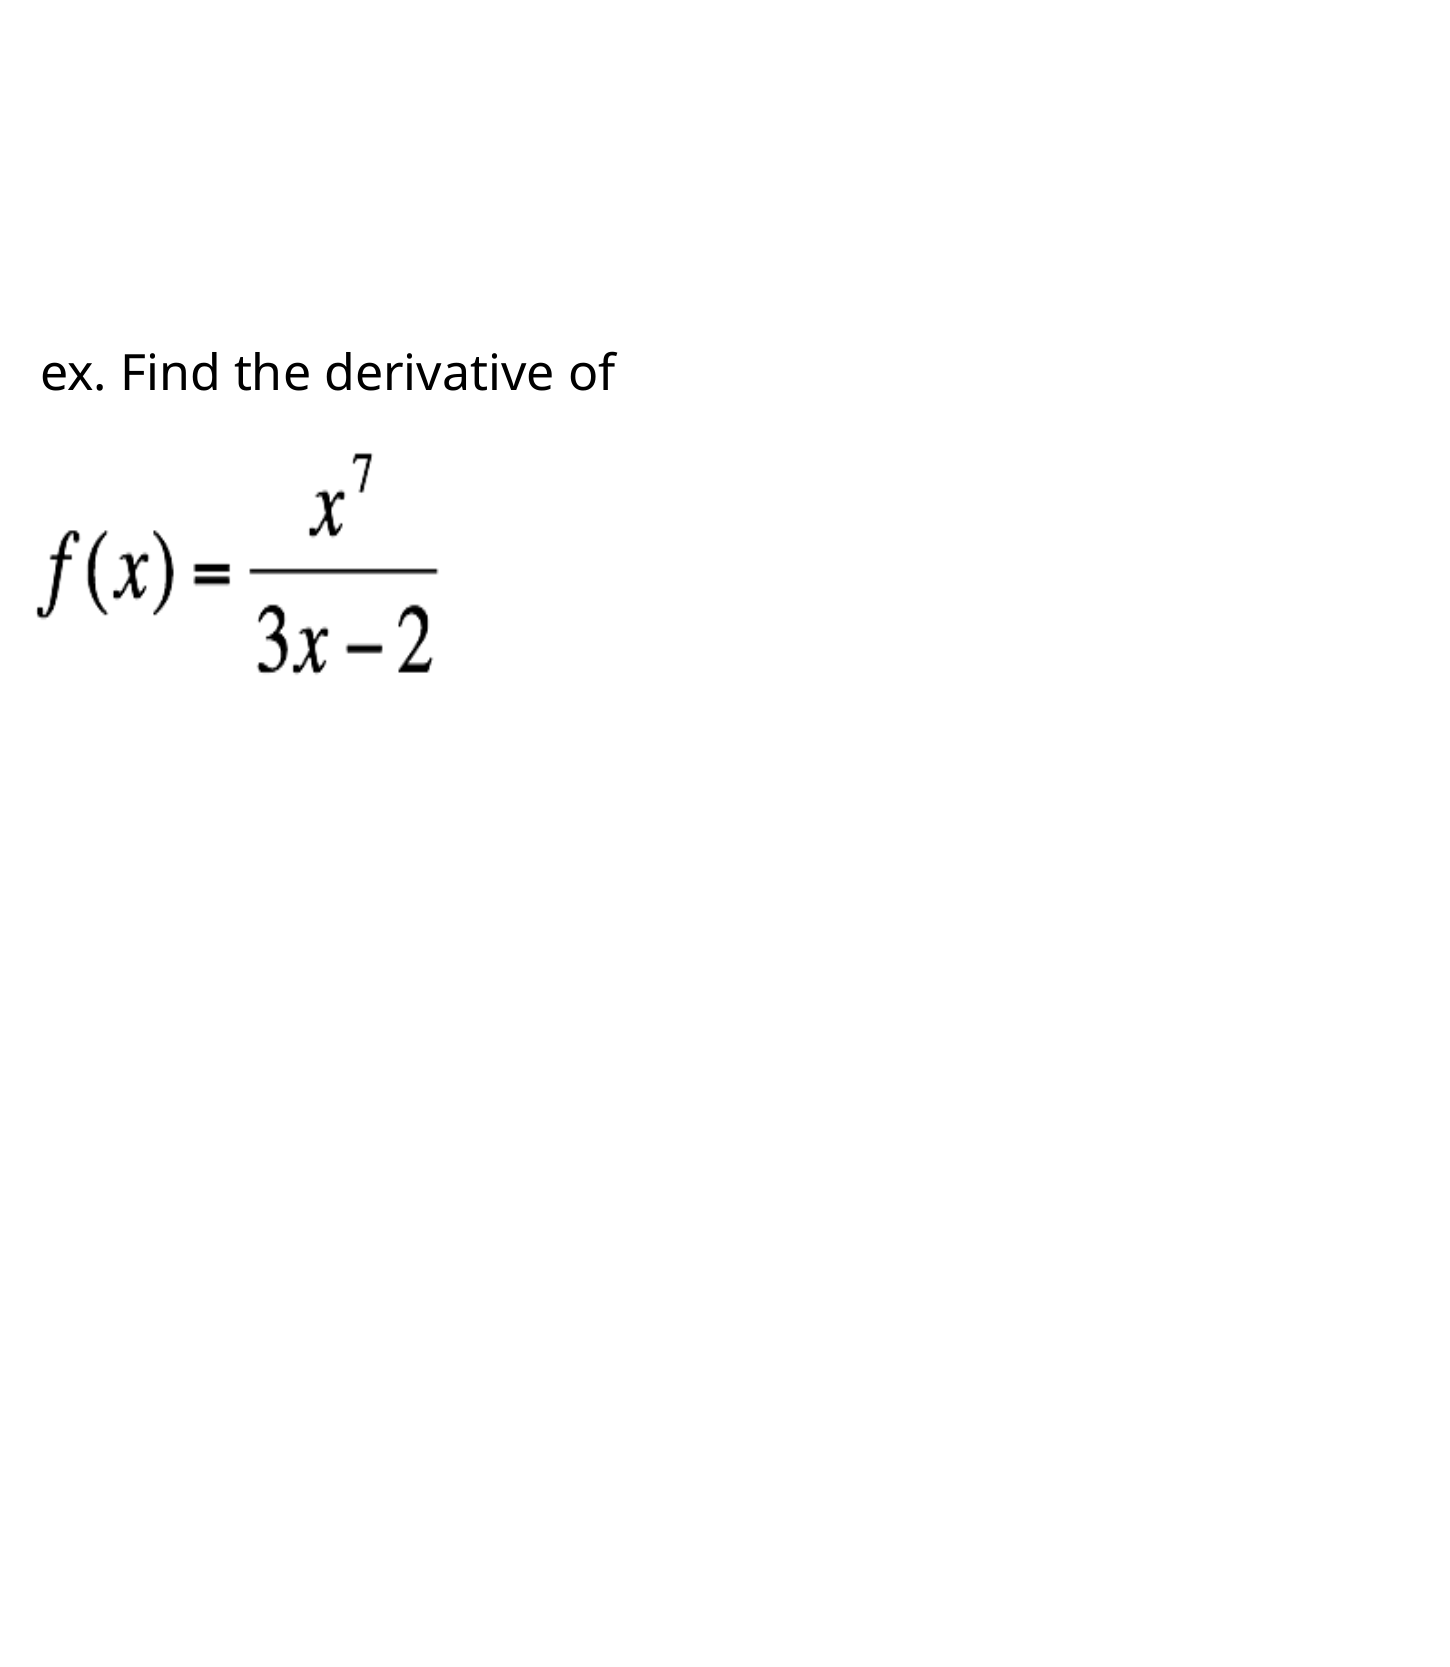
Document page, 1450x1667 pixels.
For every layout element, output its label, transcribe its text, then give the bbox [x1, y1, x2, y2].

picture [25, 433, 448, 685]
text_box ex. Find the derivative of [25, 333, 689, 408]
